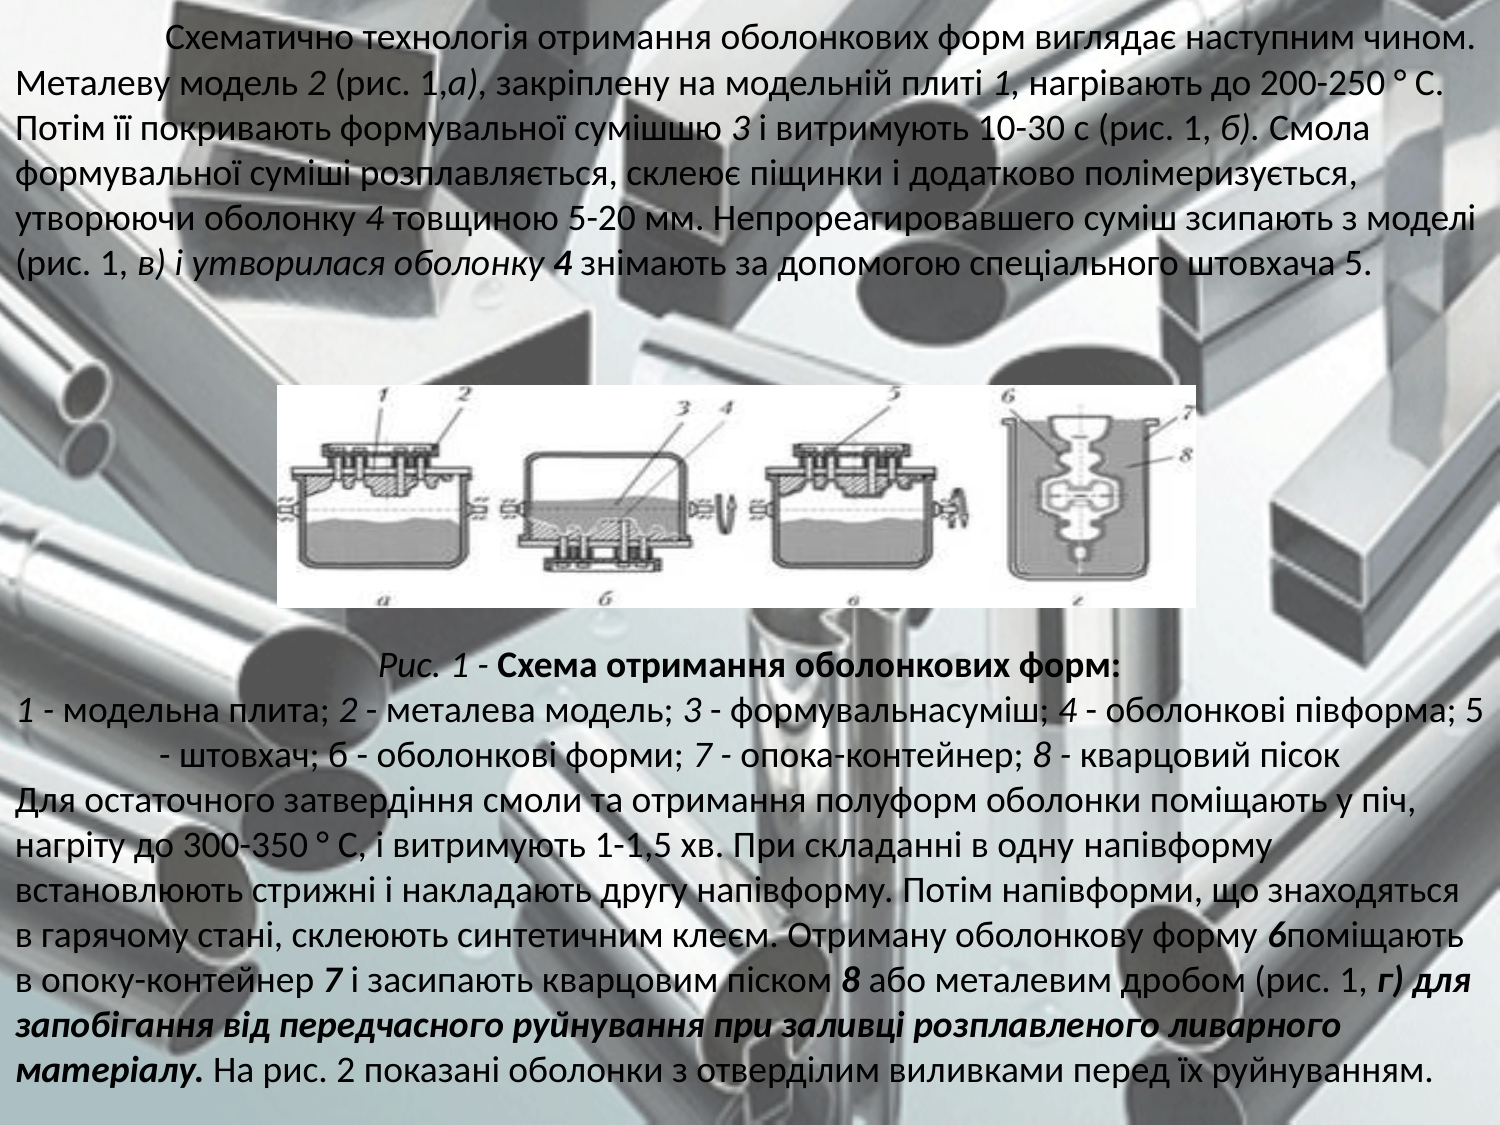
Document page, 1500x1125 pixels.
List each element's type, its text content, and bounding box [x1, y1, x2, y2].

text_box Рис. 1 - Схема отримання оболонкових форм: 1 - модельна плита; 2 - металева модель; 3 - формувальнасуміш; 4 - оболонкові півформа; 5 - штовхач; б - оболонкові форми; 7 - опока-контейнер; 8 - кварцовий пісок Для остаточного затвердіння смоли та отримання полуформ оболонки поміщають у піч, нагріту до 300-350 ° С, і витримують 1-1,5 хв. При складанні в одну напівформу встановлюють стрижні і накладають другу напівформу. Потім напівформи, що знаходяться в гарячому стані, склеюють синтетичним клеєм. Отриману оболонкову форму 6поміщають в опоку-контейнер 7 і засипають кварцовим піском 8 або металевим дробом (рис. 1, г) для запобігання від передчасного руйнування при заливці розплавленого ливарного матеріалу. На рис. 2 показані оболонки з отверділим виливками перед їх руйнуванням. [0, 632, 1500, 1098]
picture [277, 385, 1197, 609]
list Схематично технологія отримання оболонкових форм виглядає наступним чином. Металеву модель 2 (рис. 1,а), закріплену на модельній плиті 1, нагрівають до 200-250 ° С. Потім її покривають формувальної сумішшю 3 і витримують 10-30 с (рис. 1, б). Смола формувальної суміші розплавляється, склеює піщинки і додатково полімеризується, утворюючи оболонку 4 товщиною 5-20 мм. Непрореагировавшего суміш зсипають з моделі (рис. 1, в) і утворилася оболонку 4 знімають за допомогою спеціального штовхача 5. [0, 0, 1500, 632]
